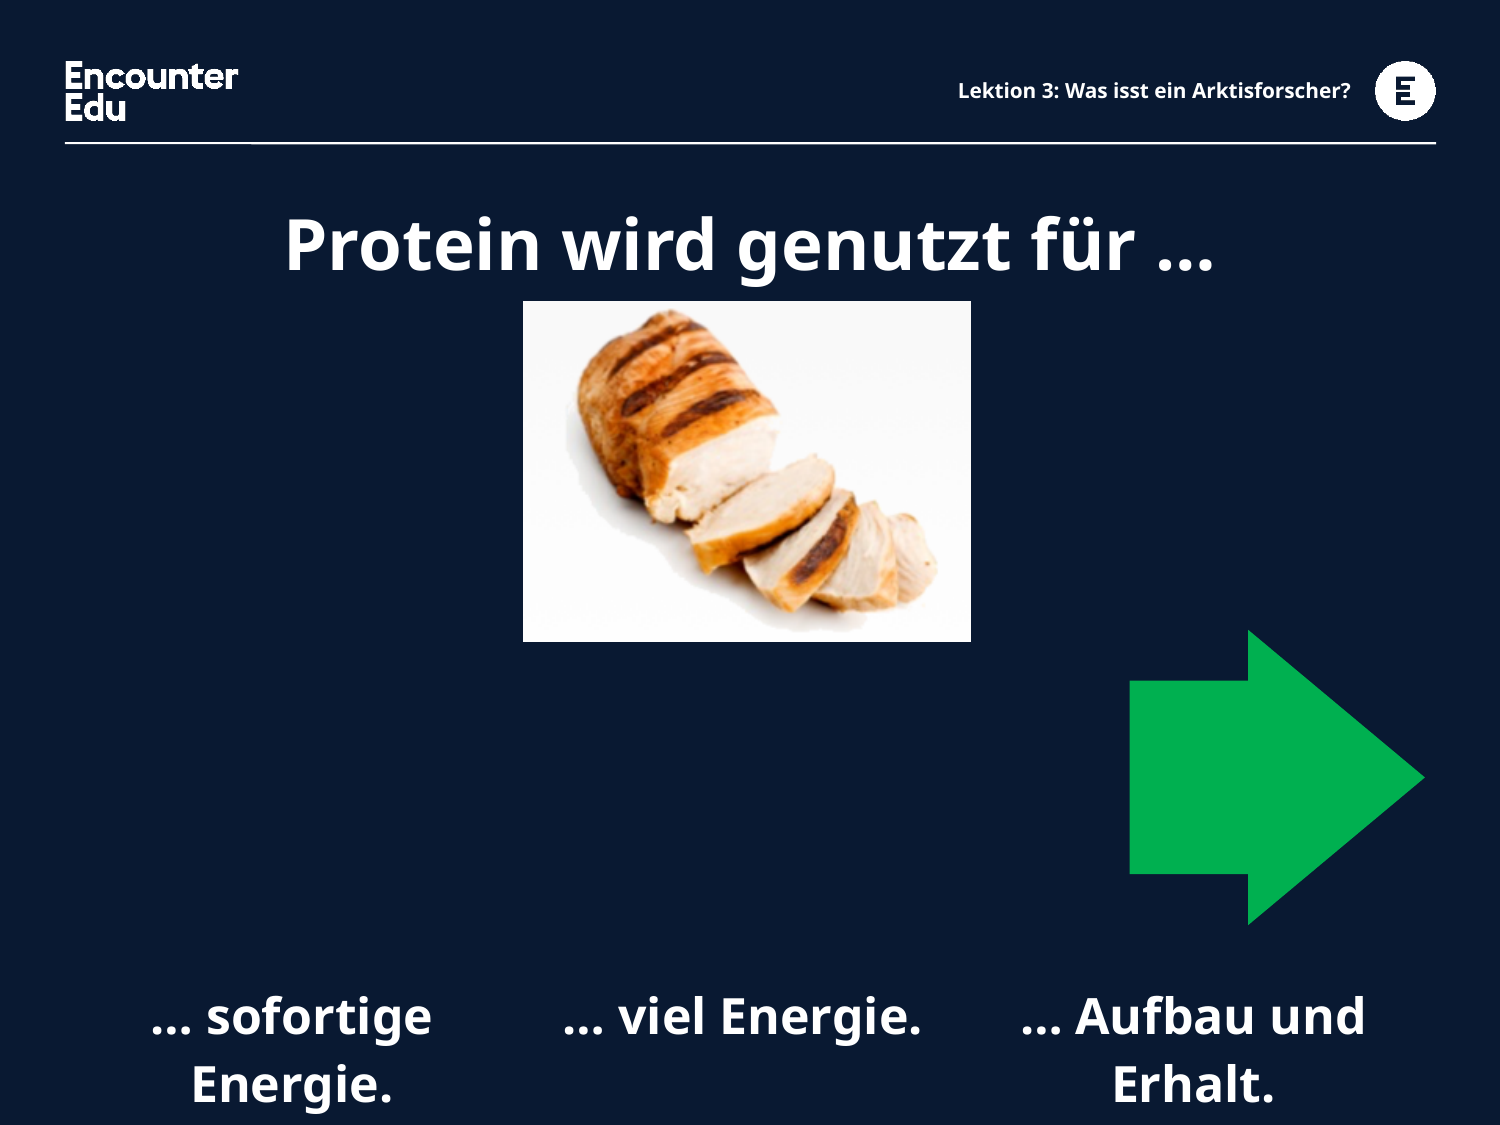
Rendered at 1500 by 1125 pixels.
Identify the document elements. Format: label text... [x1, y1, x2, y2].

picture [523, 301, 971, 642]
table_header … viel Energie. [517, 973, 968, 1125]
table_header … sofortige Energie. [66, 973, 517, 1125]
picture [61, 59, 243, 122]
text_box [1127, 627, 1428, 927]
picture [1373, 59, 1437, 122]
text_box Protein wird genutzt für … [73, 192, 1427, 292]
title Lektion 3: Was isst ein Arktisforscher? [749, 71, 1359, 113]
table_header … Aufbau und Erhalt. [968, 973, 1419, 1125]
